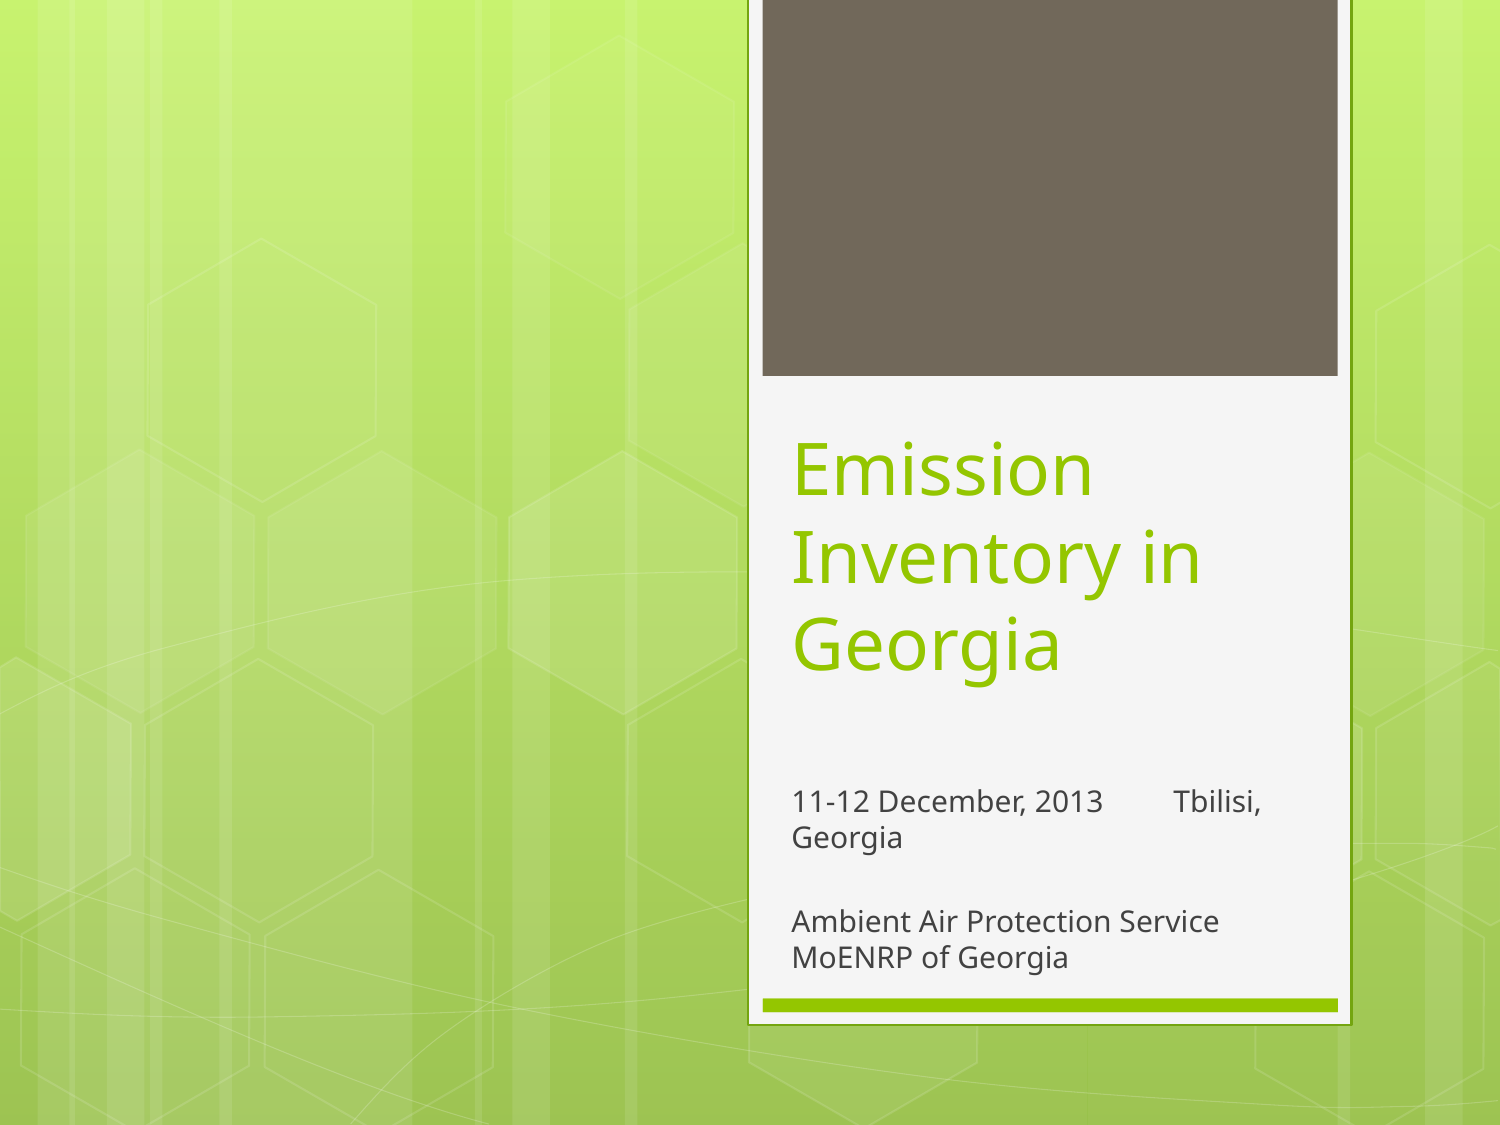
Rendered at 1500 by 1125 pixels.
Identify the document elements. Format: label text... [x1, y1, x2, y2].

subtitle 11-12 December, 2013 Tbilisi, Georgia Ambient Air Protection Service MoENRP of Georgia [776, 775, 1329, 982]
title Emission Inventory in Georgia [776, 413, 1320, 693]
